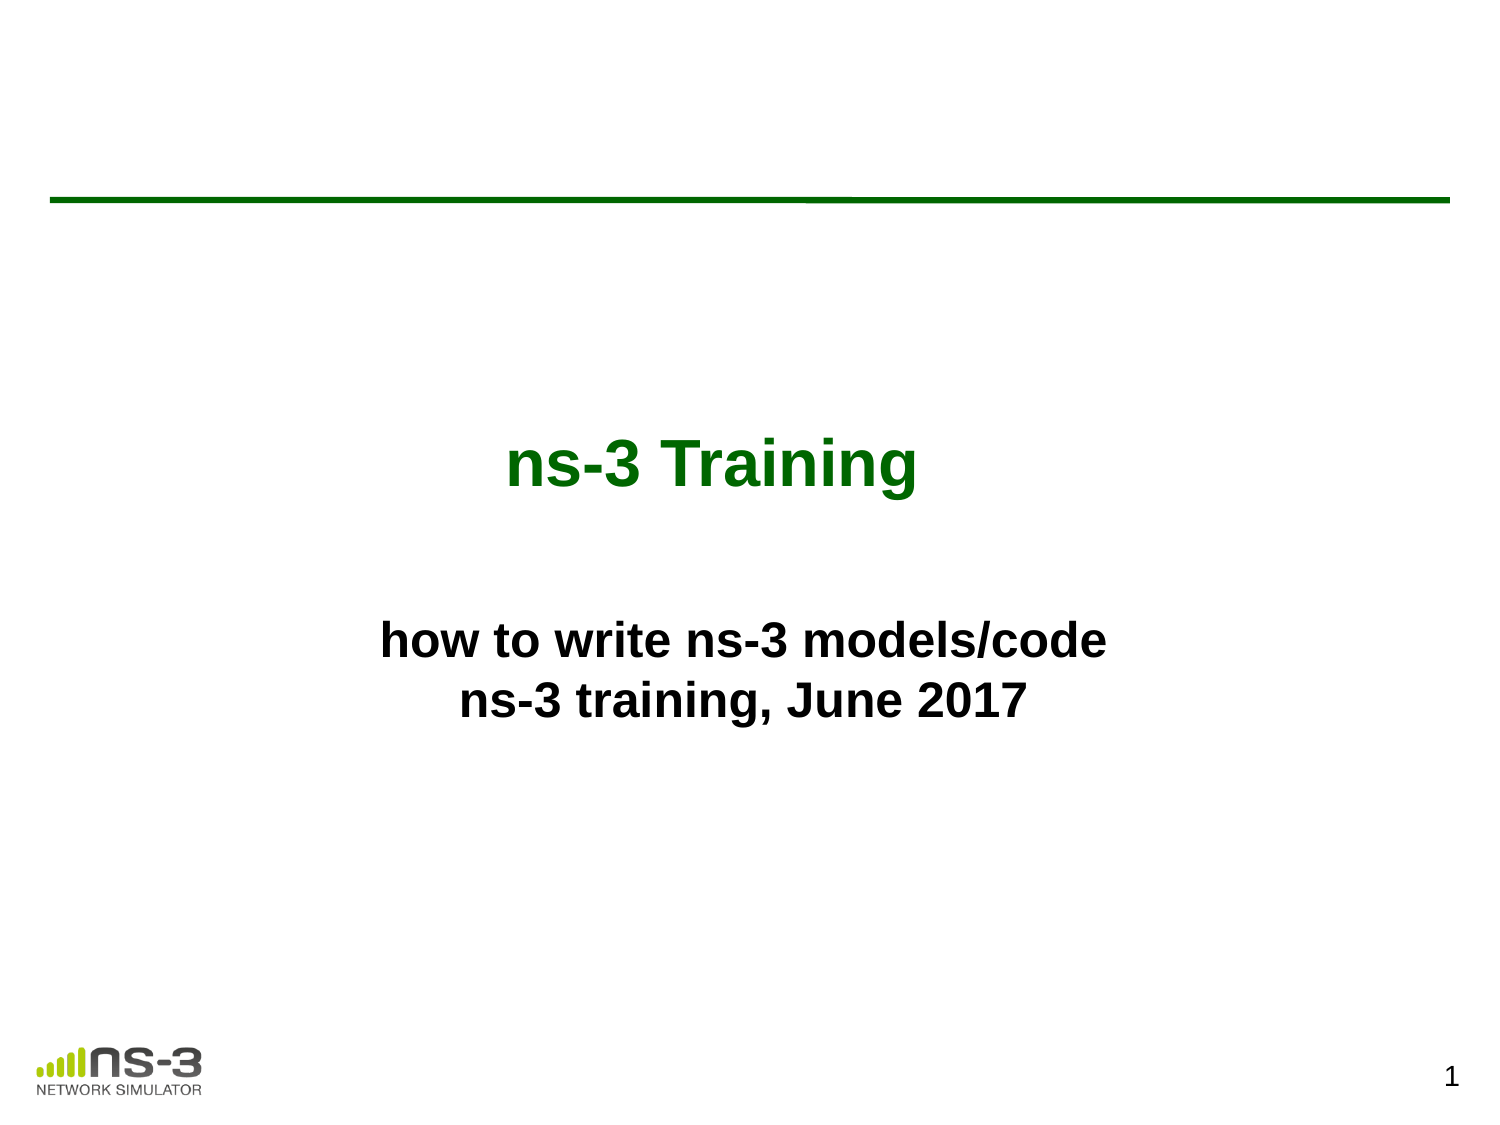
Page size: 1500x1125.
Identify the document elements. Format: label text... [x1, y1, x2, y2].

footer how to write ns-3 models/code ns-3 training, June 2017 [149, 599, 1338, 888]
subtitle ns-3 Training [87, 412, 1338, 526]
picture [24, 1017, 213, 1125]
slide_number 1 [1129, 1049, 1476, 1125]
